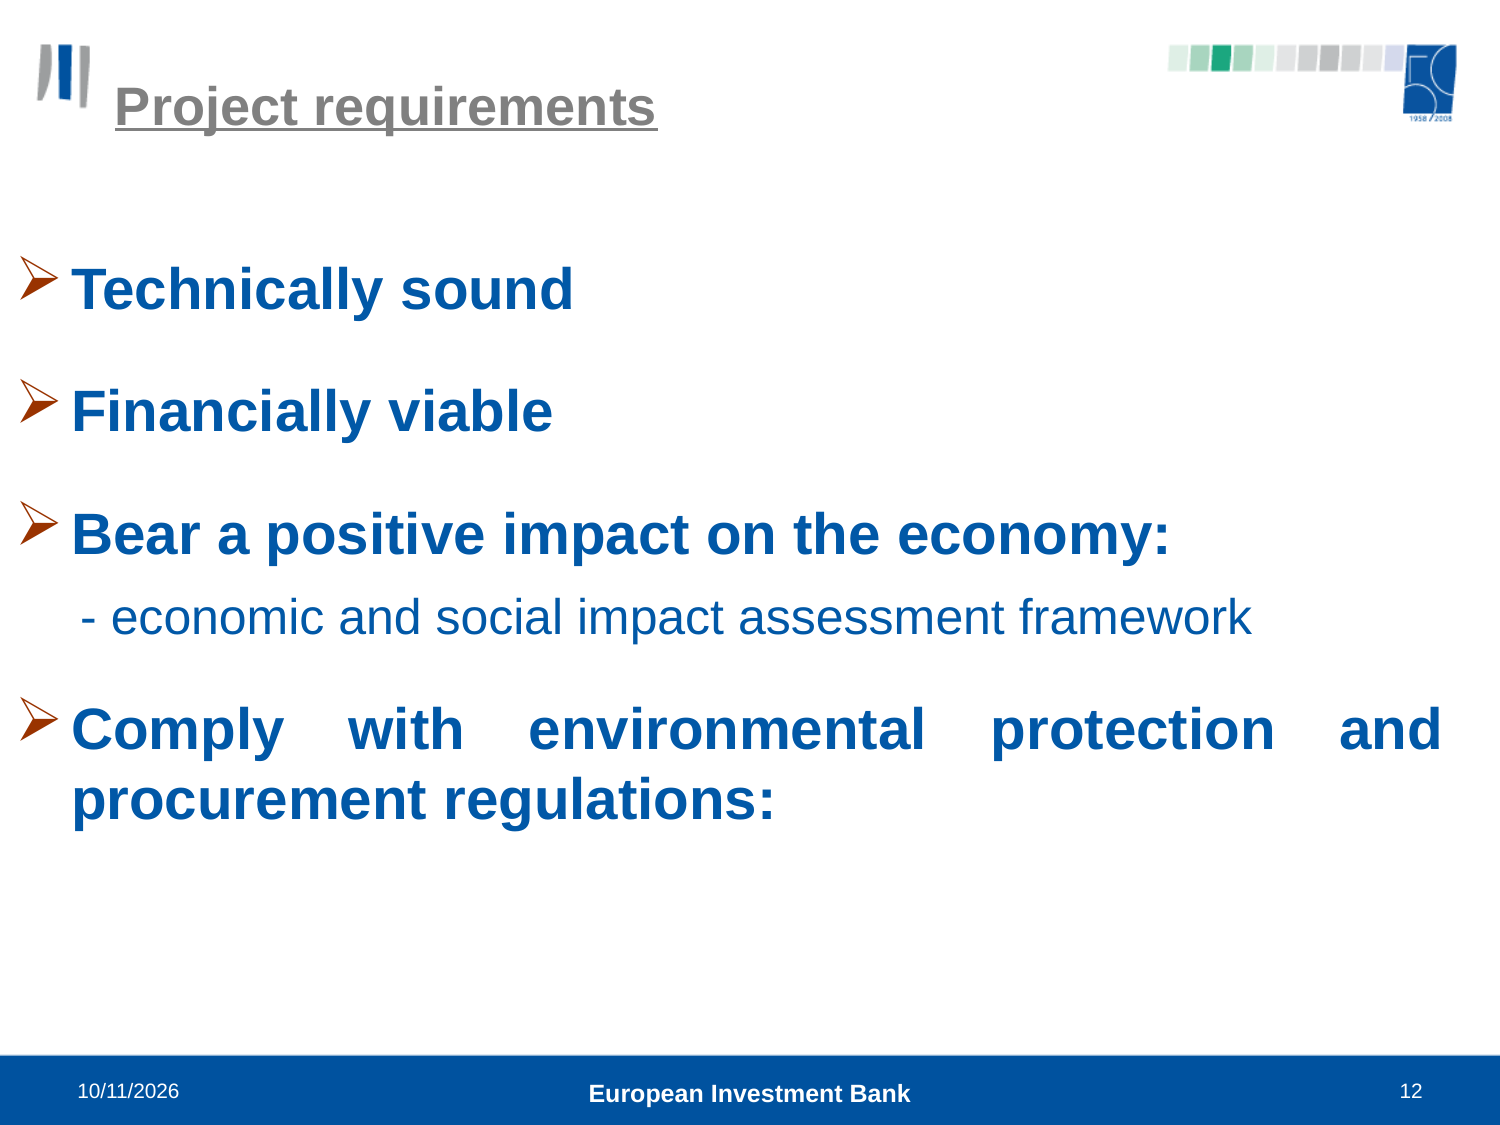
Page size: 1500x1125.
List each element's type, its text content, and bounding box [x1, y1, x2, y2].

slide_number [62, 1070, 226, 1125]
text_box Project requirements [100, 66, 998, 142]
picture [0, 0, 1500, 1125]
slide_number 12 [1274, 1070, 1438, 1125]
footer European Investment Bank [229, 1070, 1271, 1125]
list Technically sound Financially viable Bear a positive impact on the economy: - economic and social impact assessment framework Comply with environmental protection and procurement regulations: [0, 243, 1460, 1012]
